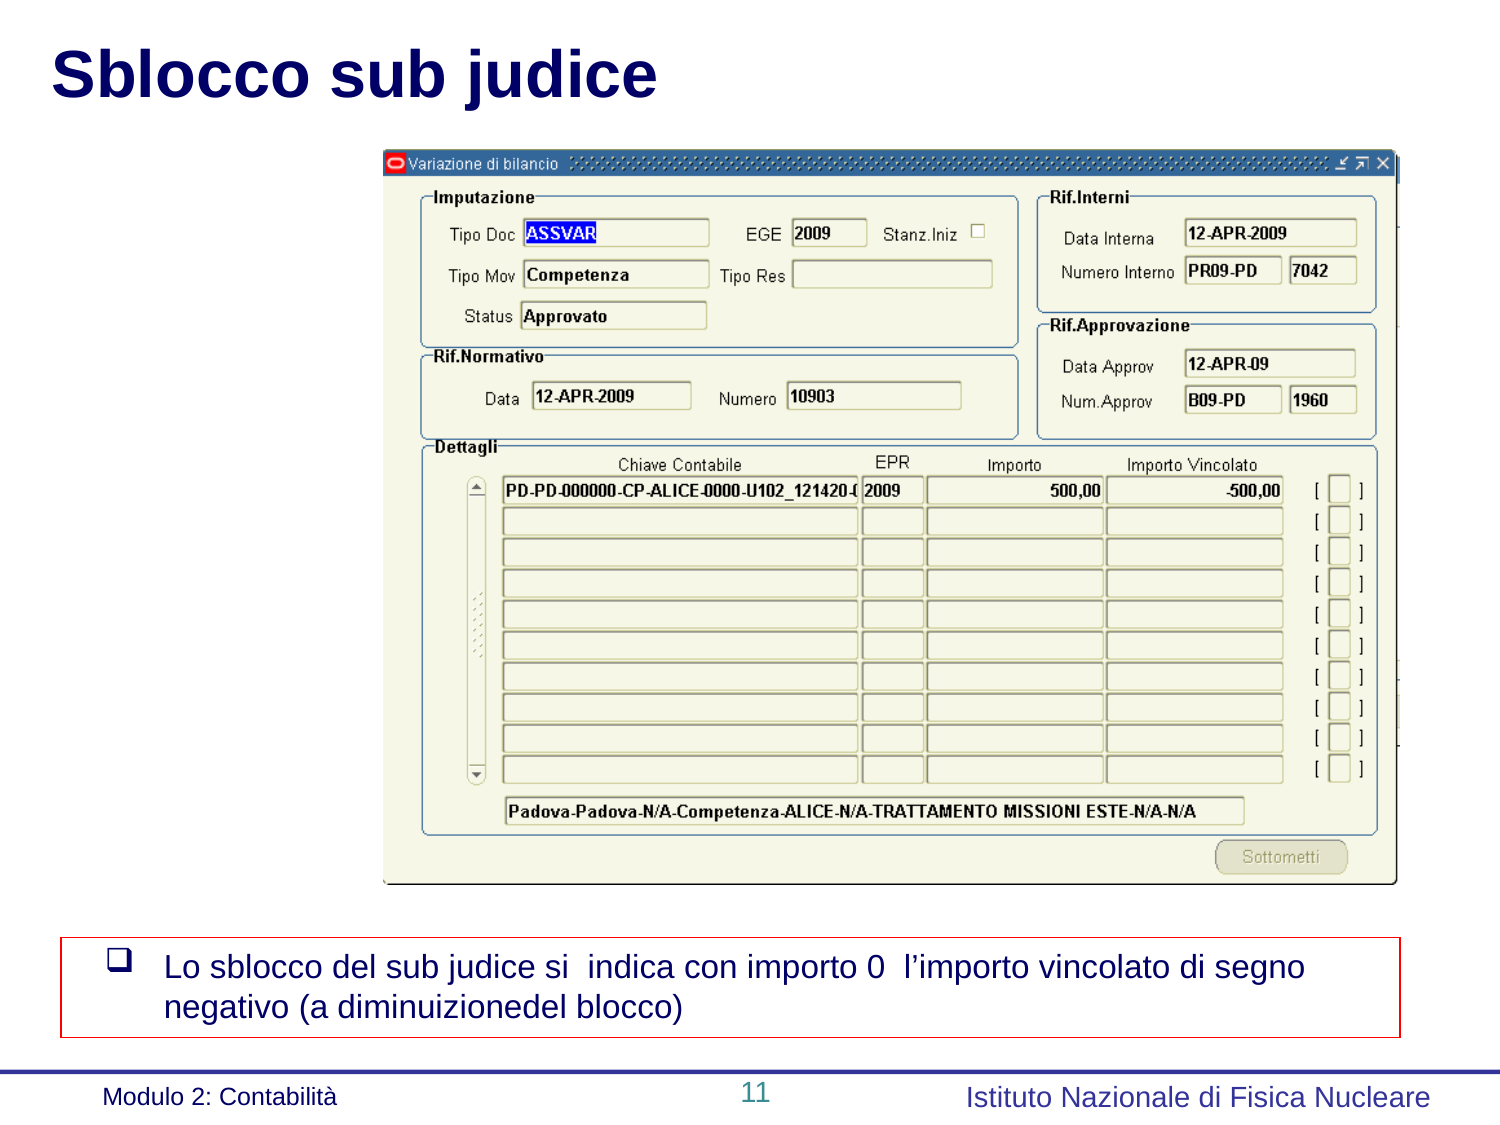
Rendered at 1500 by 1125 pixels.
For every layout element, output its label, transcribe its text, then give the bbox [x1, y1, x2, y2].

text_box 11 [698, 1072, 786, 1125]
text_box Sblocco sub judice [37, 23, 1125, 119]
picture [383, 149, 1401, 886]
text_box 11 [698, 1065, 786, 1071]
text_box Modulo 2: Contabilità [0, 1072, 622, 1125]
text_box Lo sblocco del sub judice si indica con importo 0 l’importo vincolato di segno negativo (a diminuizionedel blocco) [61, 937, 1400, 1038]
text_box Istituto Nazionale di Fisica Nucleare [879, 1065, 1447, 1071]
text_box Modulo 2: Contabilità [0, 1066, 622, 1071]
text_box Istituto Nazionale di Fisica Nucleare [879, 1072, 1447, 1125]
